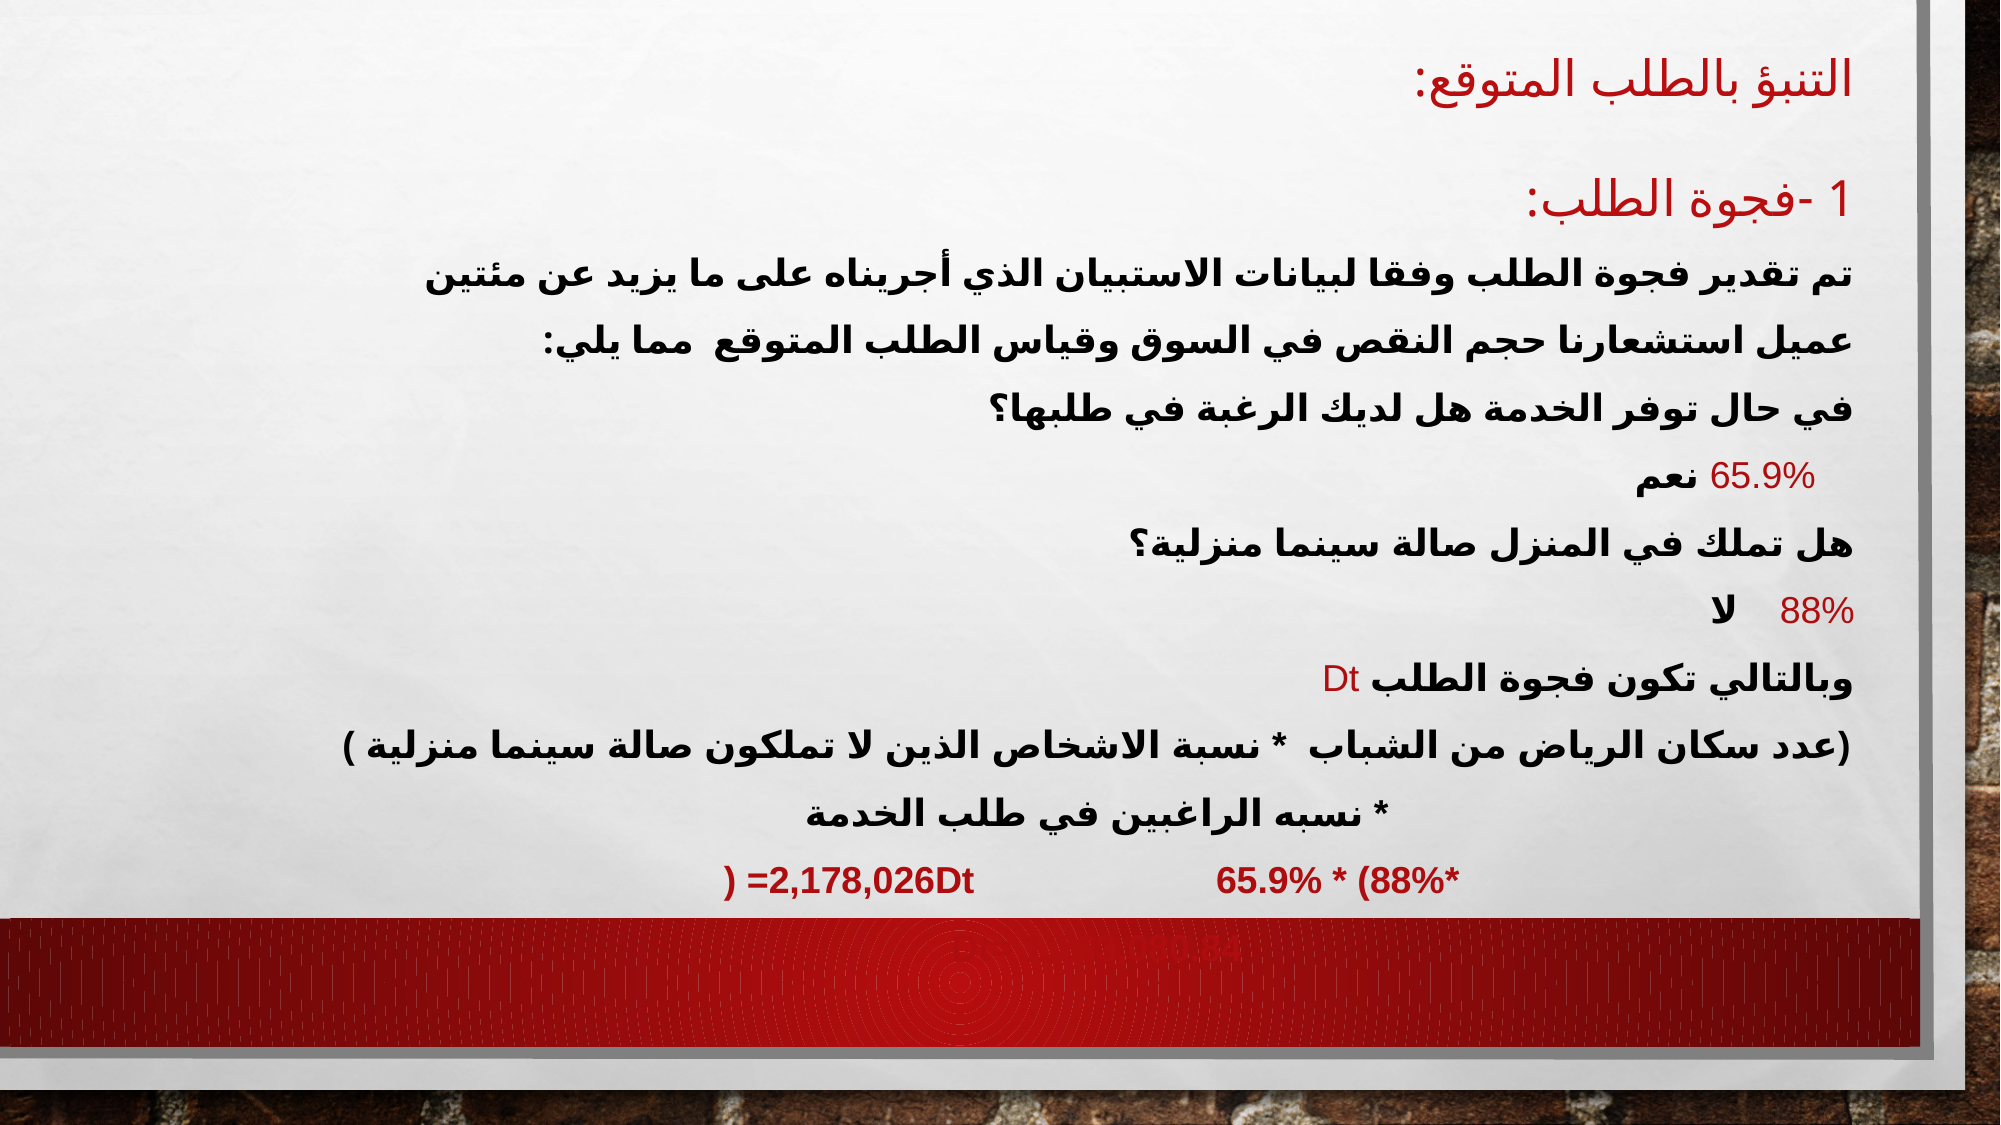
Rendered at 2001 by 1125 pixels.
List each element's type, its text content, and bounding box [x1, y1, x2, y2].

picture [0, 0, 2000, 1125]
text_box التنبؤ بالطلب المتوقع: 1 -فجوة الطلب: تم تقدير فجوة الطلب وفقا لبيانات الاستبيان الذي أجريناه على ما يزيد عن مئتين عميل استشعارنا حجم النقص في السوق وقياس الطلب المتوقع مما يلي: في حال توفر الخدمة هل لديك الرغبة في طلبها؟ 65.9% نعم هل تملك في المنزل صالة سينما منزلية؟ 88% لا وبالتالي تكون فجوة الطلب Dt (عدد سكان الرياض من الشباب * نسبة الاشخاص الذين لا تملكون صالة سينما منزلية ) * نسبه الراغبين في طلب الخدمة *88%) * 65.9% 2,178,026Dt= ( Dt= 1,263,080.84 [323, 39, 1870, 977]
